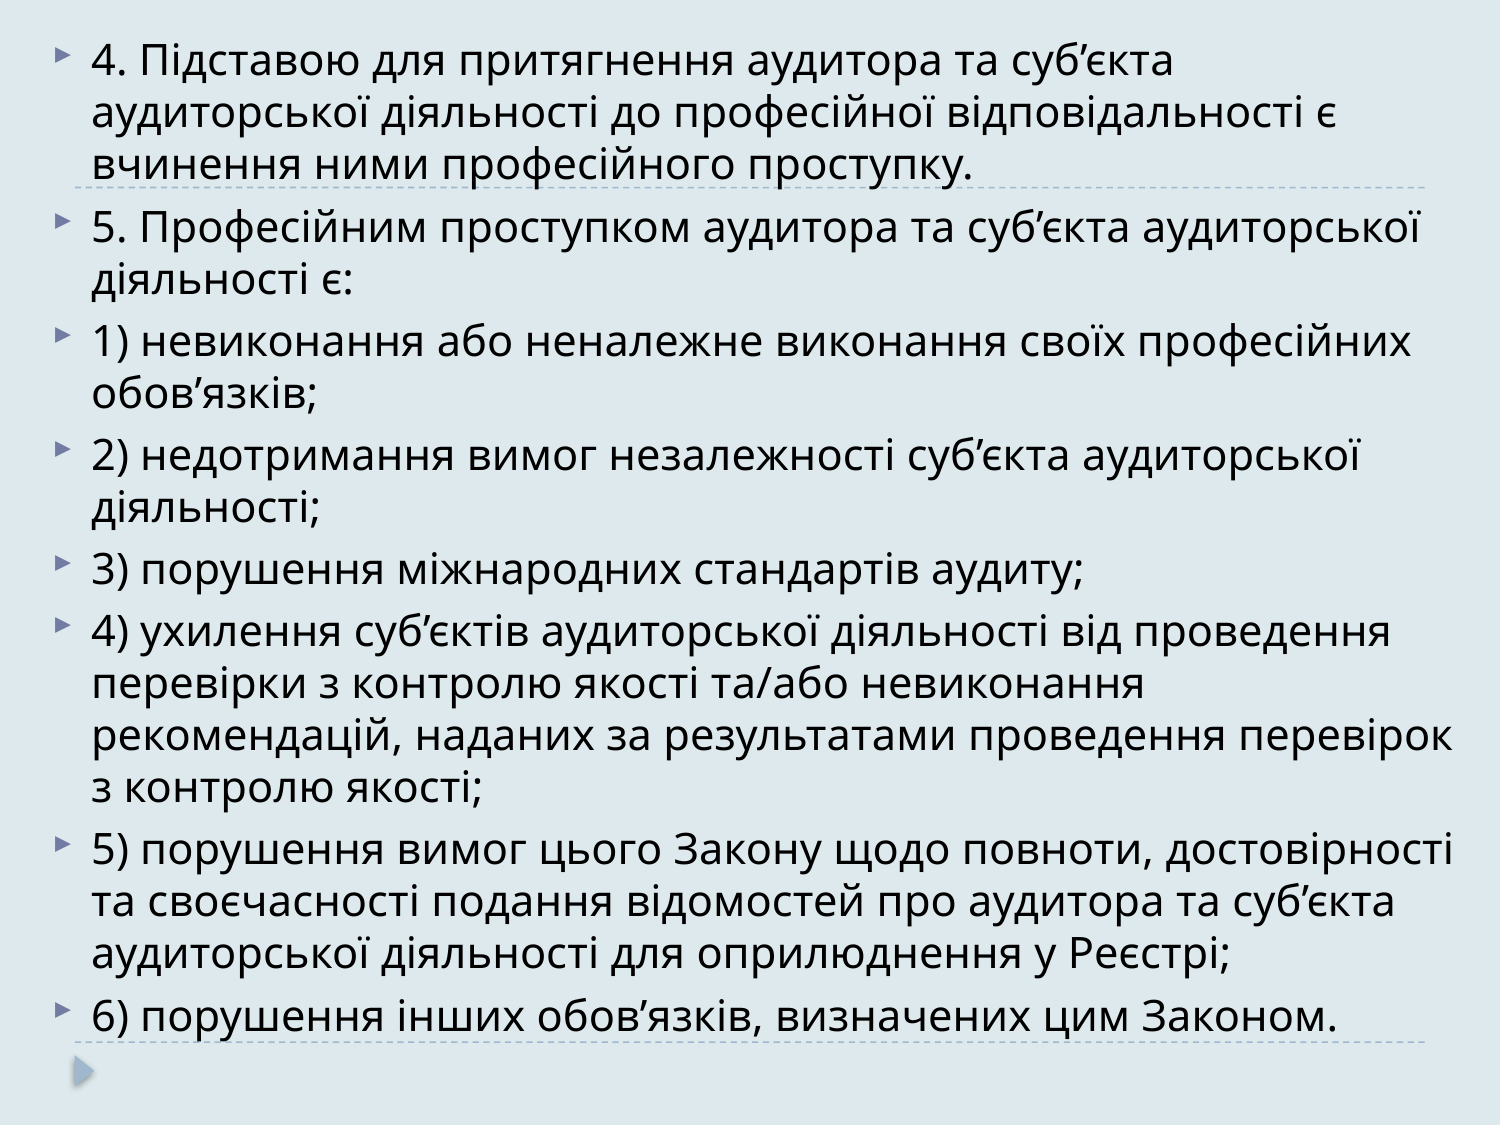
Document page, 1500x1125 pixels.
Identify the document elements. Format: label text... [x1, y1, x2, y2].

list 4. Підставою для притягнення аудитора та суб’єкта аудиторської діяльності до професійної відповідальності є вчинення ними професійного проступку. 5. Професійним проступком аудитора та суб’єкта аудиторської діяльності є: 1) невиконання або неналежне виконання своїх професійних обов’язків; 2) недотримання вимог незалежності суб’єкта аудиторської діяльності; 3) порушення міжнародних стандартів аудиту; 4) ухилення суб’єктів аудиторської діяльності від проведення перевірки з контролю якості та/або невиконання рекомендацій, наданих за результатами проведення перевірок з контролю якості; 5) порушення вимог цього Закону щодо повноти, достовірності та своєчасності подання відомостей про аудитора та суб’єкта аудиторської діяльності для оприлюднення у Реєстрі; 6) порушення інших обов’язків, визначених цим Законом. [37, 24, 1475, 1100]
